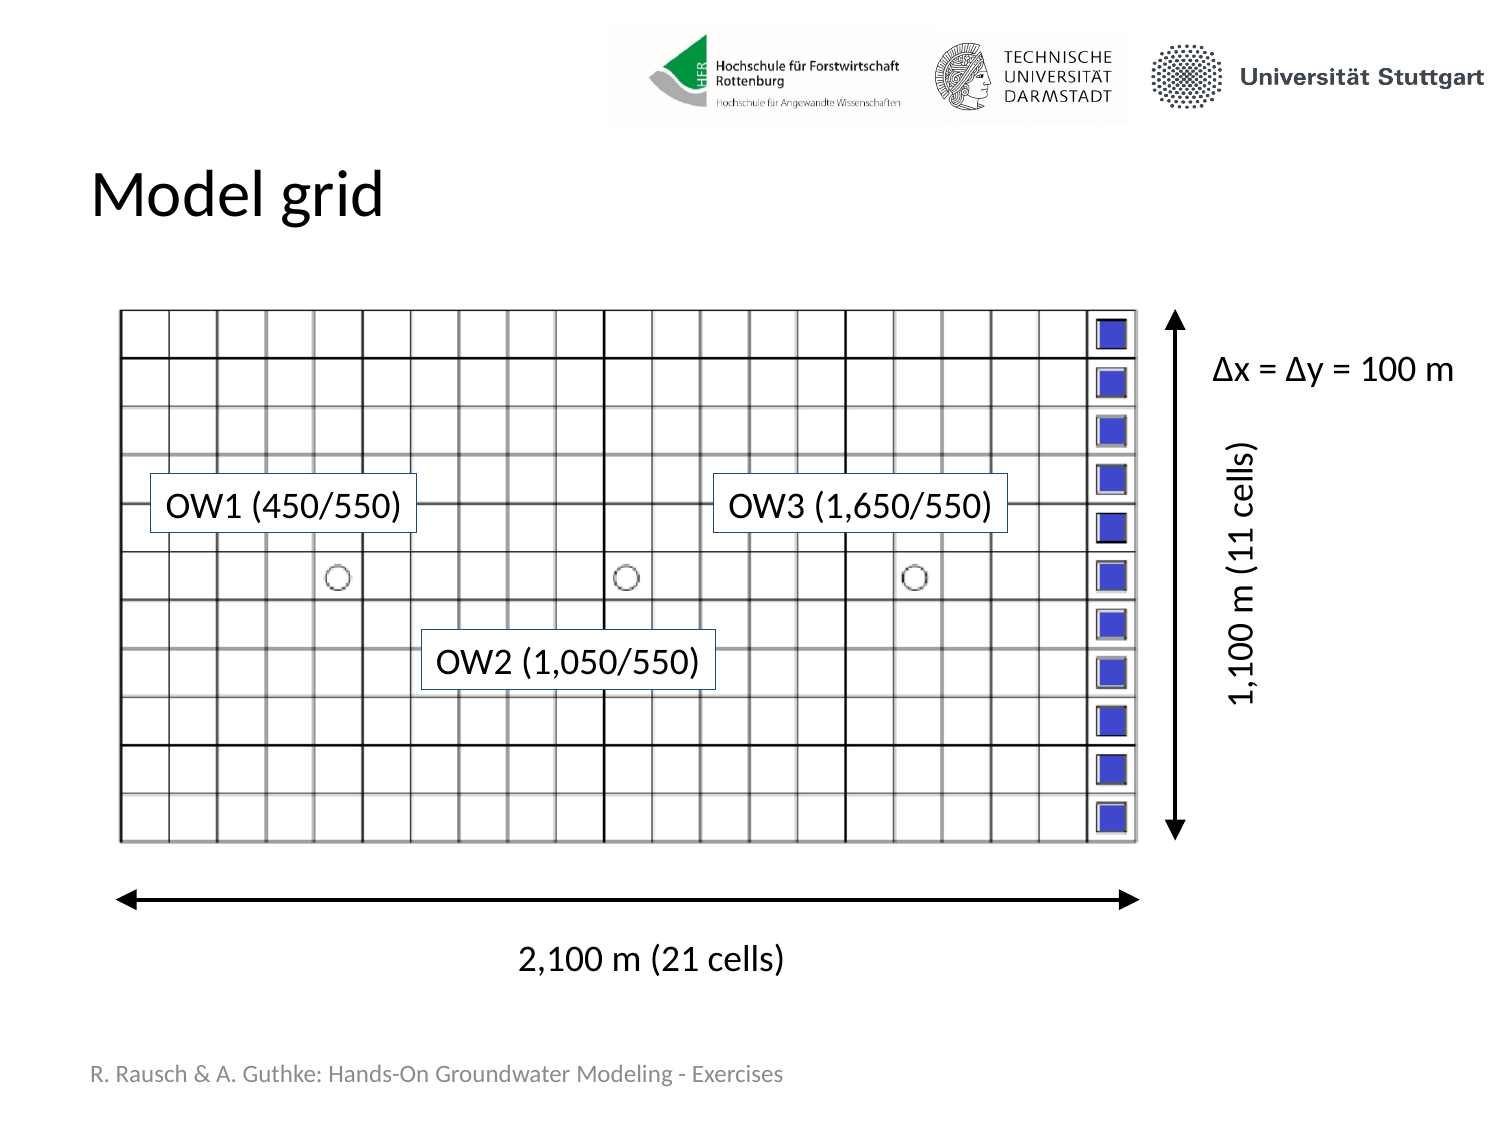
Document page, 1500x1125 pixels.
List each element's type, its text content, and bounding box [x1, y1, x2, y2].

picture [115, 305, 1243, 900]
text_box 1,100 m (11 cells) [1247, 397, 1268, 758]
text_box 2,100 m (21 cells) [468, 926, 835, 987]
picture [611, 22, 1129, 131]
text_box Δx = Δy = 100 m [1247, 336, 1500, 397]
title Model grid [75, 136, 1425, 244]
slide_number R. Rausch & A. Guthke: Hands-On Groundwater Modeling - Exercises [75, 1042, 863, 1103]
picture [1151, 44, 1491, 109]
